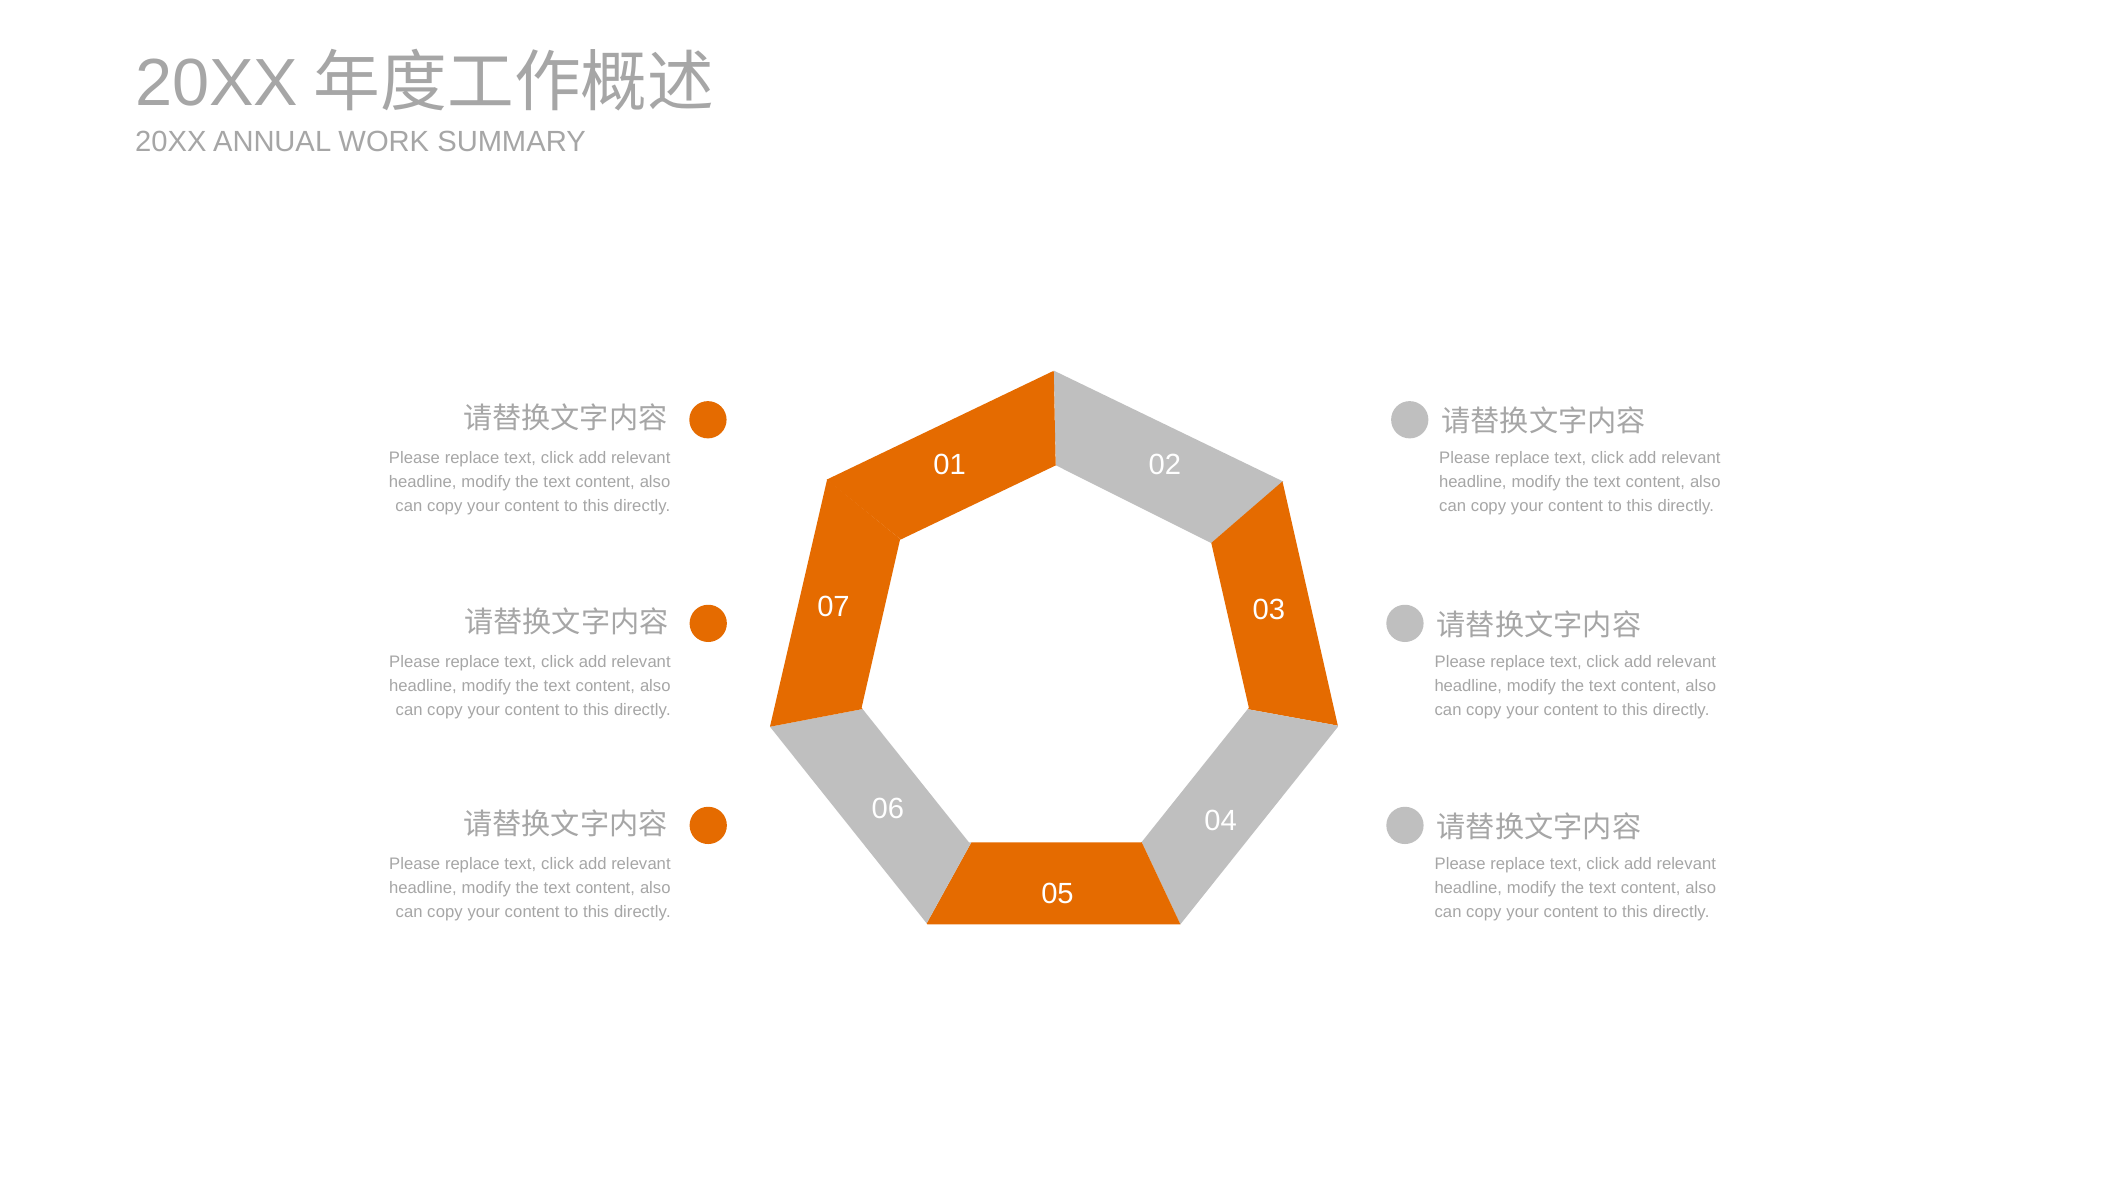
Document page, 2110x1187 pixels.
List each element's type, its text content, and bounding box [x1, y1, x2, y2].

text_box Please replace text, click add relevant headline, modify the text content, also can copy your content to this directly. [369, 646, 672, 737]
text_box [689, 401, 727, 439]
text_box Please replace text, click add relevant headline, modify the text content, also can copy your content to this directly. [369, 848, 672, 939]
text_box 20XX年度工作概述 [135, 38, 783, 119]
text_box 请替换文字内容 [443, 597, 673, 638]
text_box 请替换文字内容 [1438, 394, 1673, 439]
text_box 请替换文字内容 [1433, 597, 1668, 642]
text_box 请替换文字内容 [443, 799, 672, 840]
text_box 请替换文字内容 [1433, 799, 1668, 845]
text_box [689, 806, 727, 845]
text_box [689, 604, 727, 643]
text_box 请替换文字内容 [442, 394, 672, 434]
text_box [769, 370, 1339, 925]
text_box Please replace text, click add relevant headline, modify the text content, also can copy your content to this directly. [369, 443, 671, 534]
text_box Please replace text, click add relevant headline, modify the text content, also can copy your content to this directly. [1434, 646, 1729, 737]
text_box [1386, 604, 1424, 643]
text_box [1391, 401, 1429, 439]
text_box 20XX ANNUAL WORK SUMMARY [135, 122, 596, 158]
text_box Please replace text, click add relevant headline, modify the text content, also can copy your content to this directly. [1434, 848, 1729, 939]
text_box Please replace text, click add relevant headline, modify the text content, also can copy your content to this directly. [1439, 443, 1733, 534]
text_box [1386, 806, 1424, 845]
